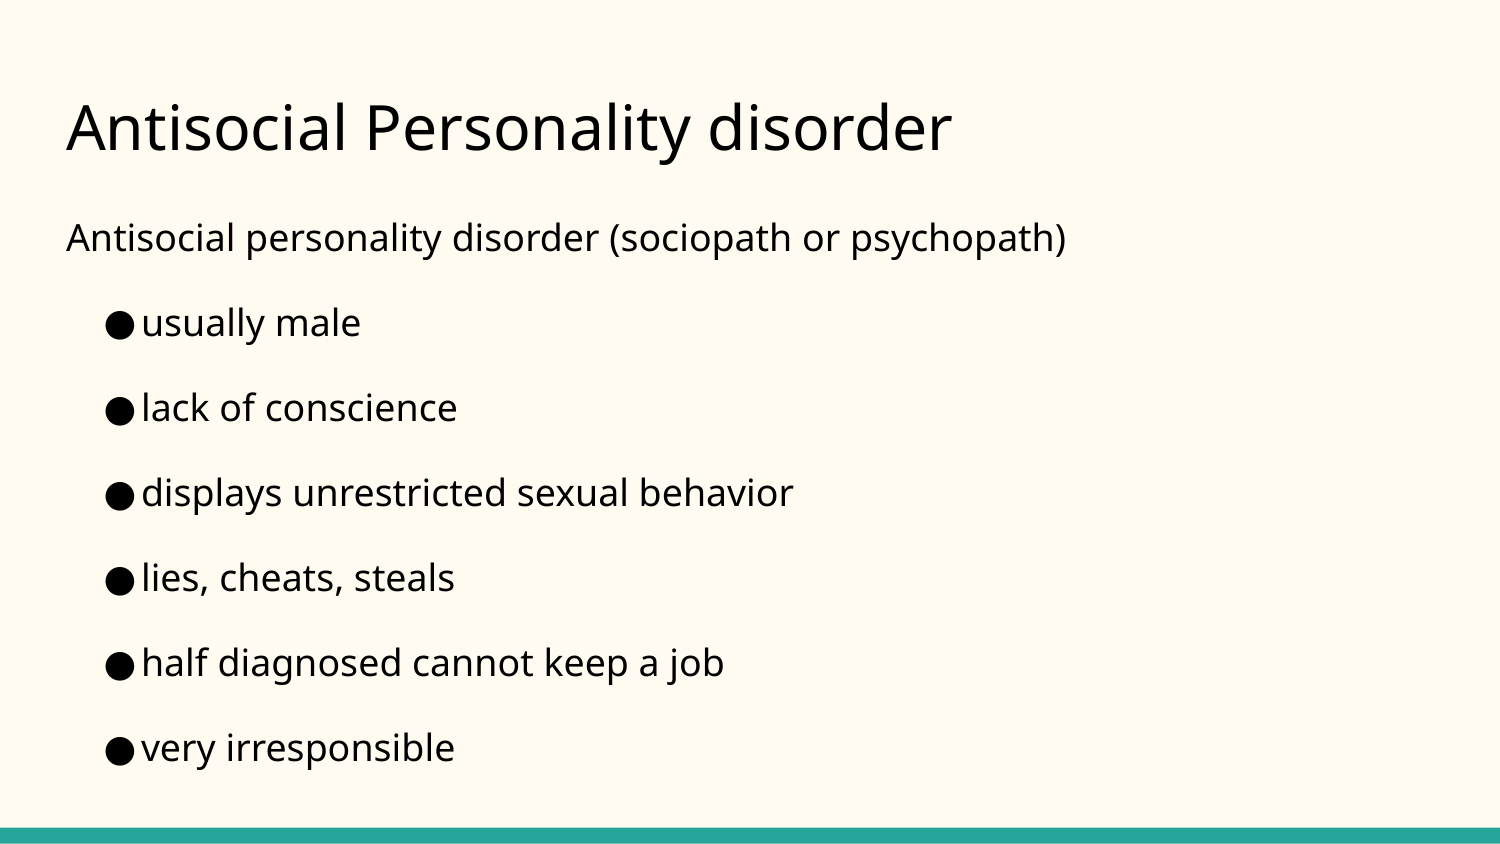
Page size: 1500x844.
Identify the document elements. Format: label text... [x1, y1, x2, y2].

list Antisocial personality disorder (sociopath or psychopath) usually male lack of conscience displays unrestricted sexual behavior lies, cheats, steals half diagnosed cannot keep a job very irresponsible [51, 192, 1449, 750]
title Antisocial Personality disorder [51, 72, 1449, 174]
